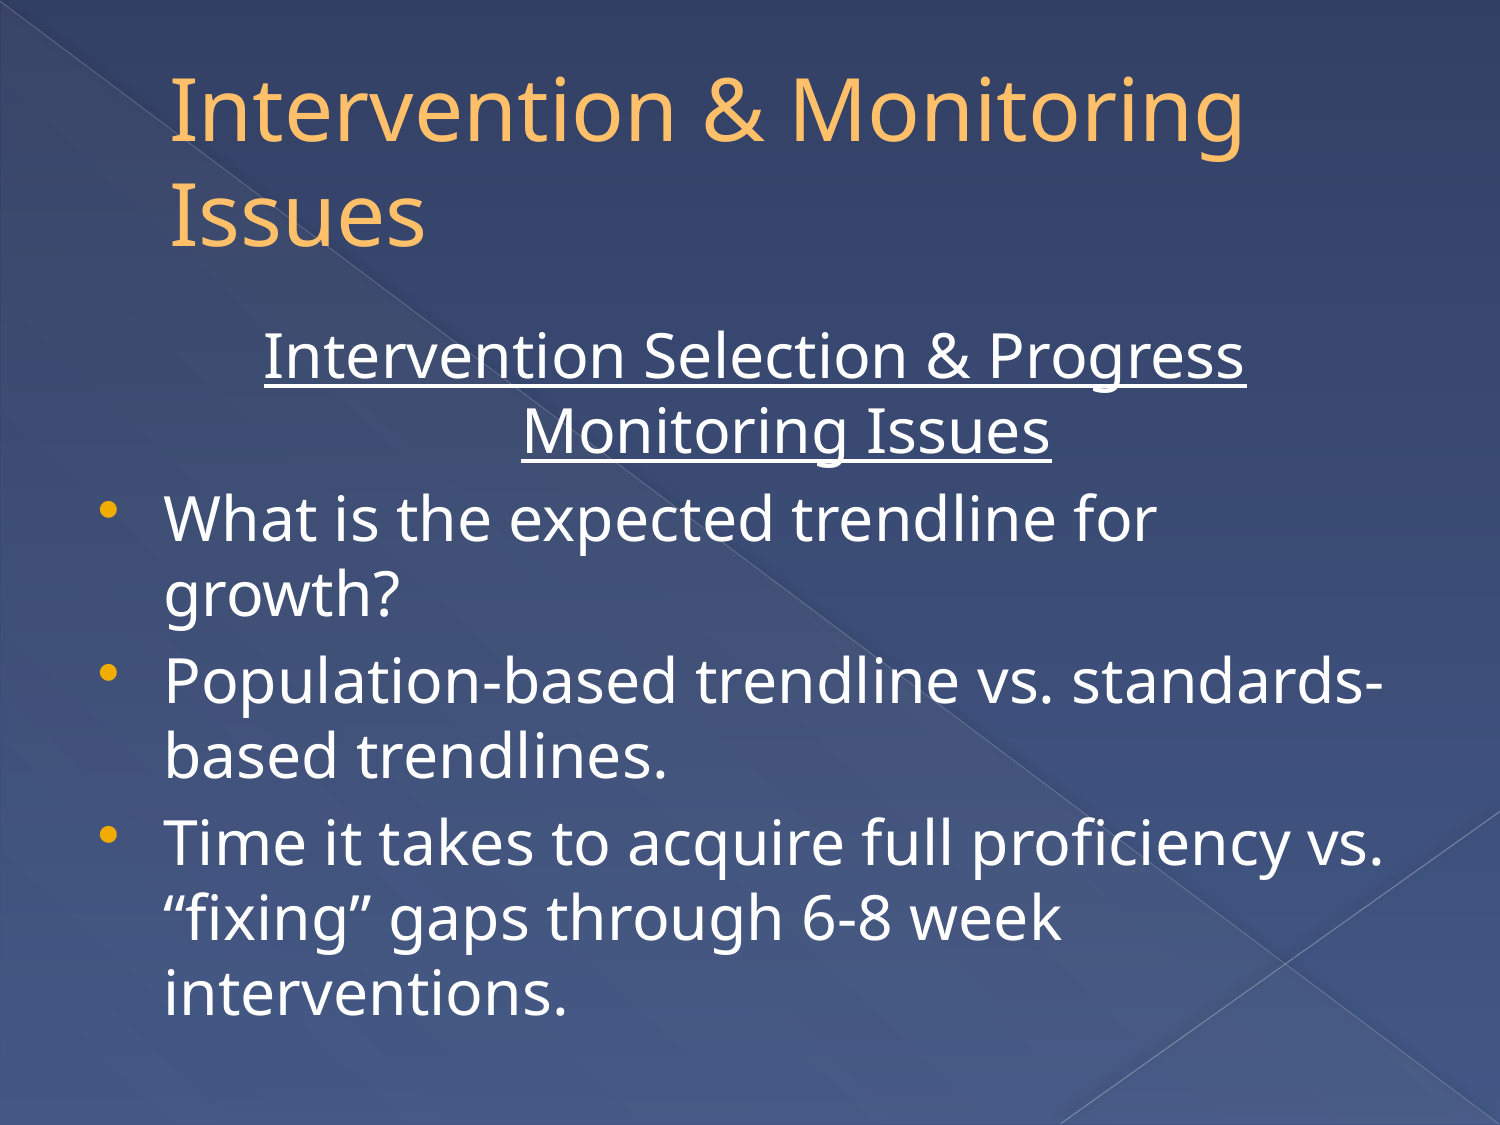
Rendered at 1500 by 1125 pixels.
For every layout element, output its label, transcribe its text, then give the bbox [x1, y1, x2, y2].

list Intervention Selection & Progress Monitoring Issues What is the expected trendline for growth? Population-based trendline vs. standards-based trendlines. Time it takes to acquire full proficiency vs. “fixing” gaps through 6-8 week interventions. [75, 308, 1425, 1059]
title Intervention & Monitoring Issues [75, 43, 1425, 274]
